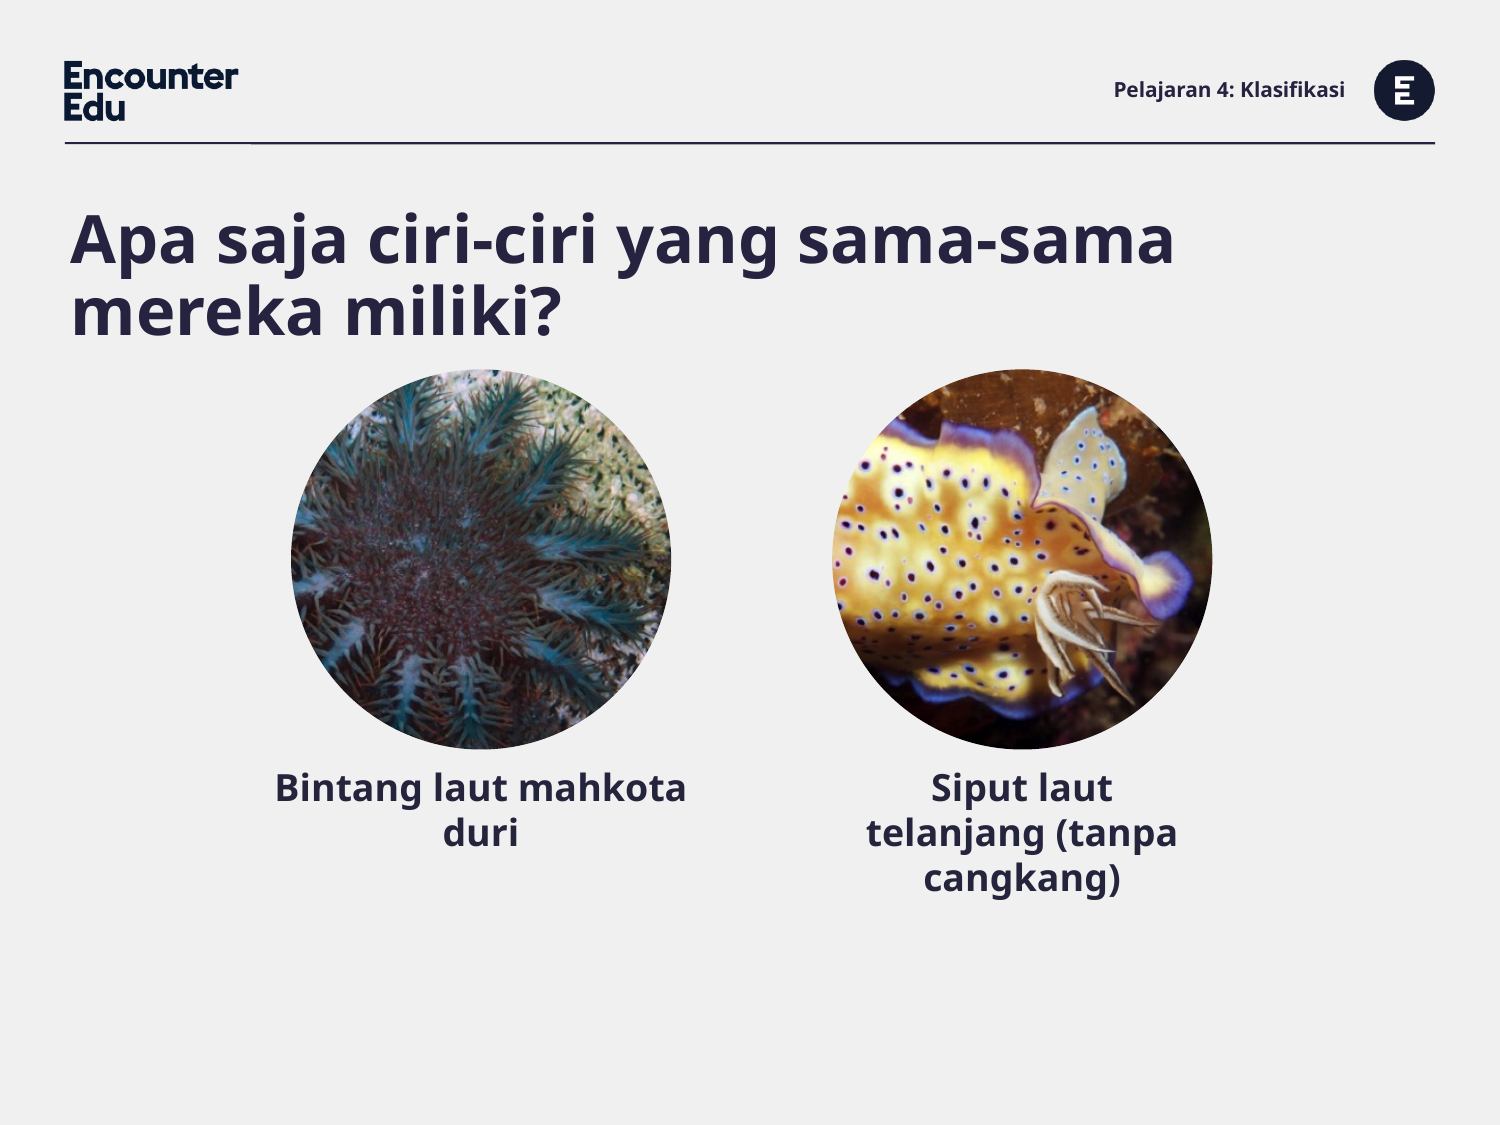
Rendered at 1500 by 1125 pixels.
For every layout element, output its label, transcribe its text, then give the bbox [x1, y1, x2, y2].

title Pelajaran 4: Klasifikasi [749, 67, 1359, 114]
text_box Bintang laut mahkota duri [256, 756, 707, 862]
picture [1372, 58, 1436, 122]
text_box Siput laut telanjang (tanpa cangkang) [832, 756, 1213, 907]
picture [60, 59, 243, 122]
text_box Apa saja ciri-ciri yang sama-sama mereka miliki? [63, 223, 1414, 333]
text_box [832, 369, 1213, 750]
text_box [291, 369, 672, 750]
